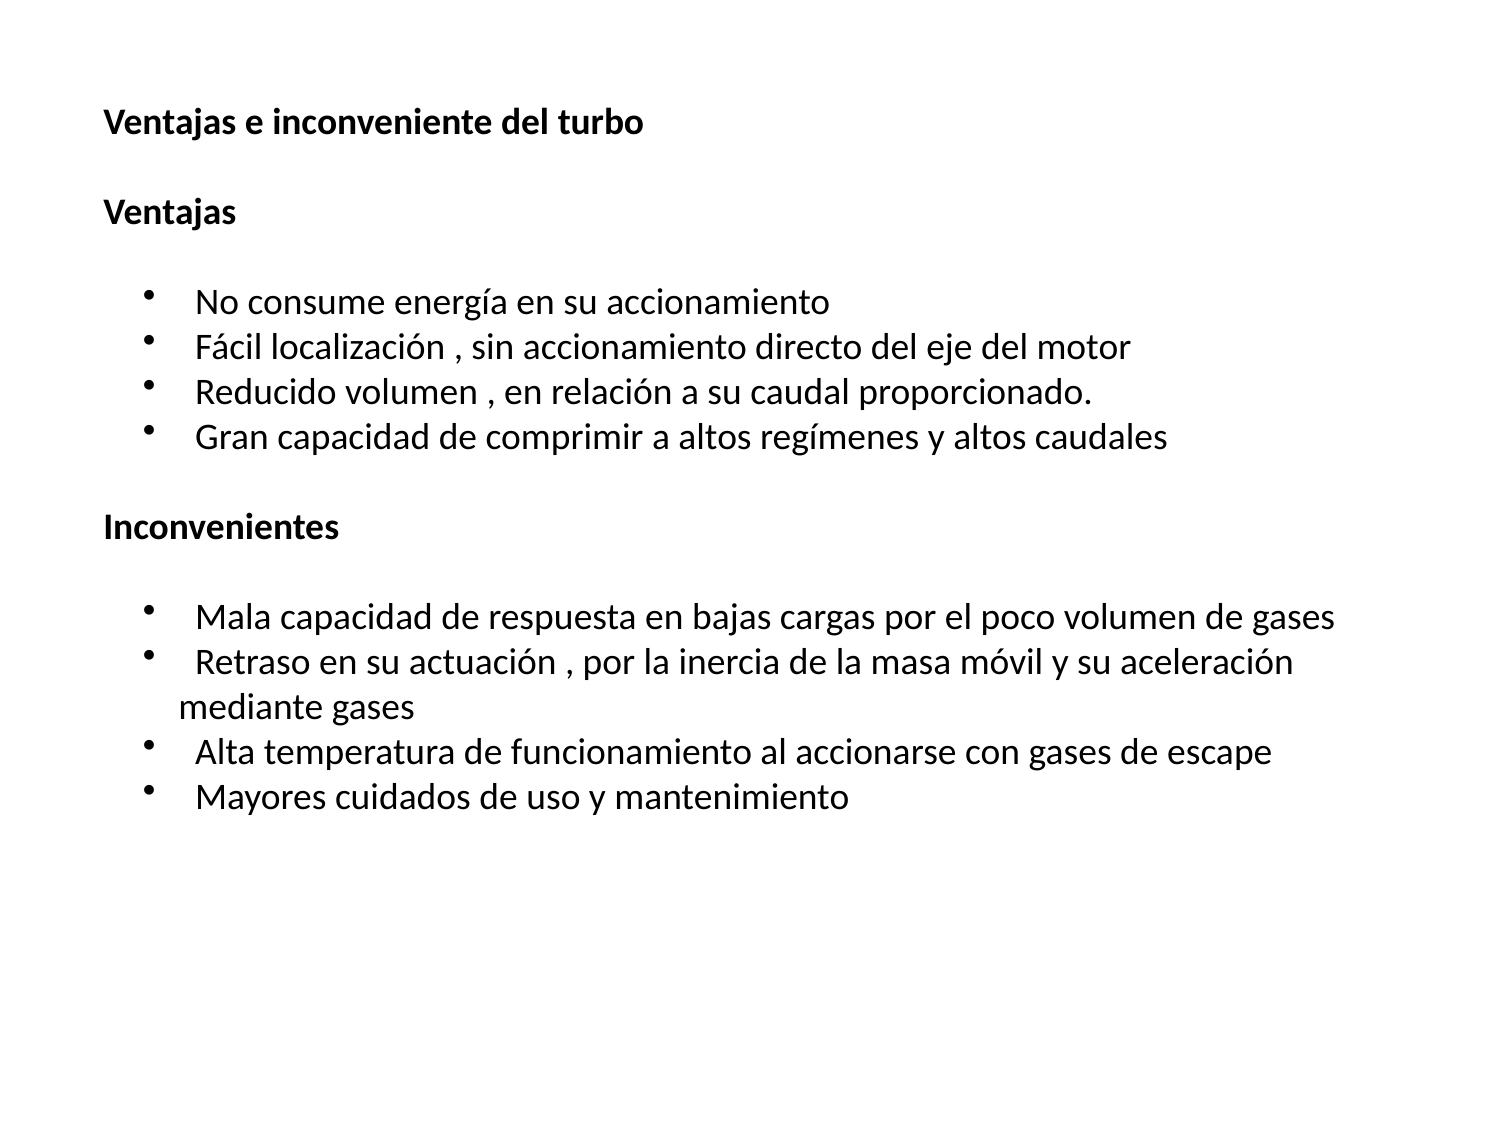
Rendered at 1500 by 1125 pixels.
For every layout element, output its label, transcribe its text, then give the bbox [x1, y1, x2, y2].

text_box Ventajas e inconveniente del turbo Ventajas No consume energía en su accionamiento Fácil localización , sin accionamiento directo del eje del motor Reducido volumen , en relación a su caudal proporcionado. Gran capacidad de comprimir a altos regímenes y altos caudales Inconvenientes Mala capacidad de respuesta en bajas cargas por el poco volumen de gases Retraso en su actuación , por la inercia de la masa móvil y su aceleración mediante gases Alta temperatura de funcionamiento al accionarse con gases de escape Mayores cuidados de uso y mantenimiento [88, 89, 1447, 825]
